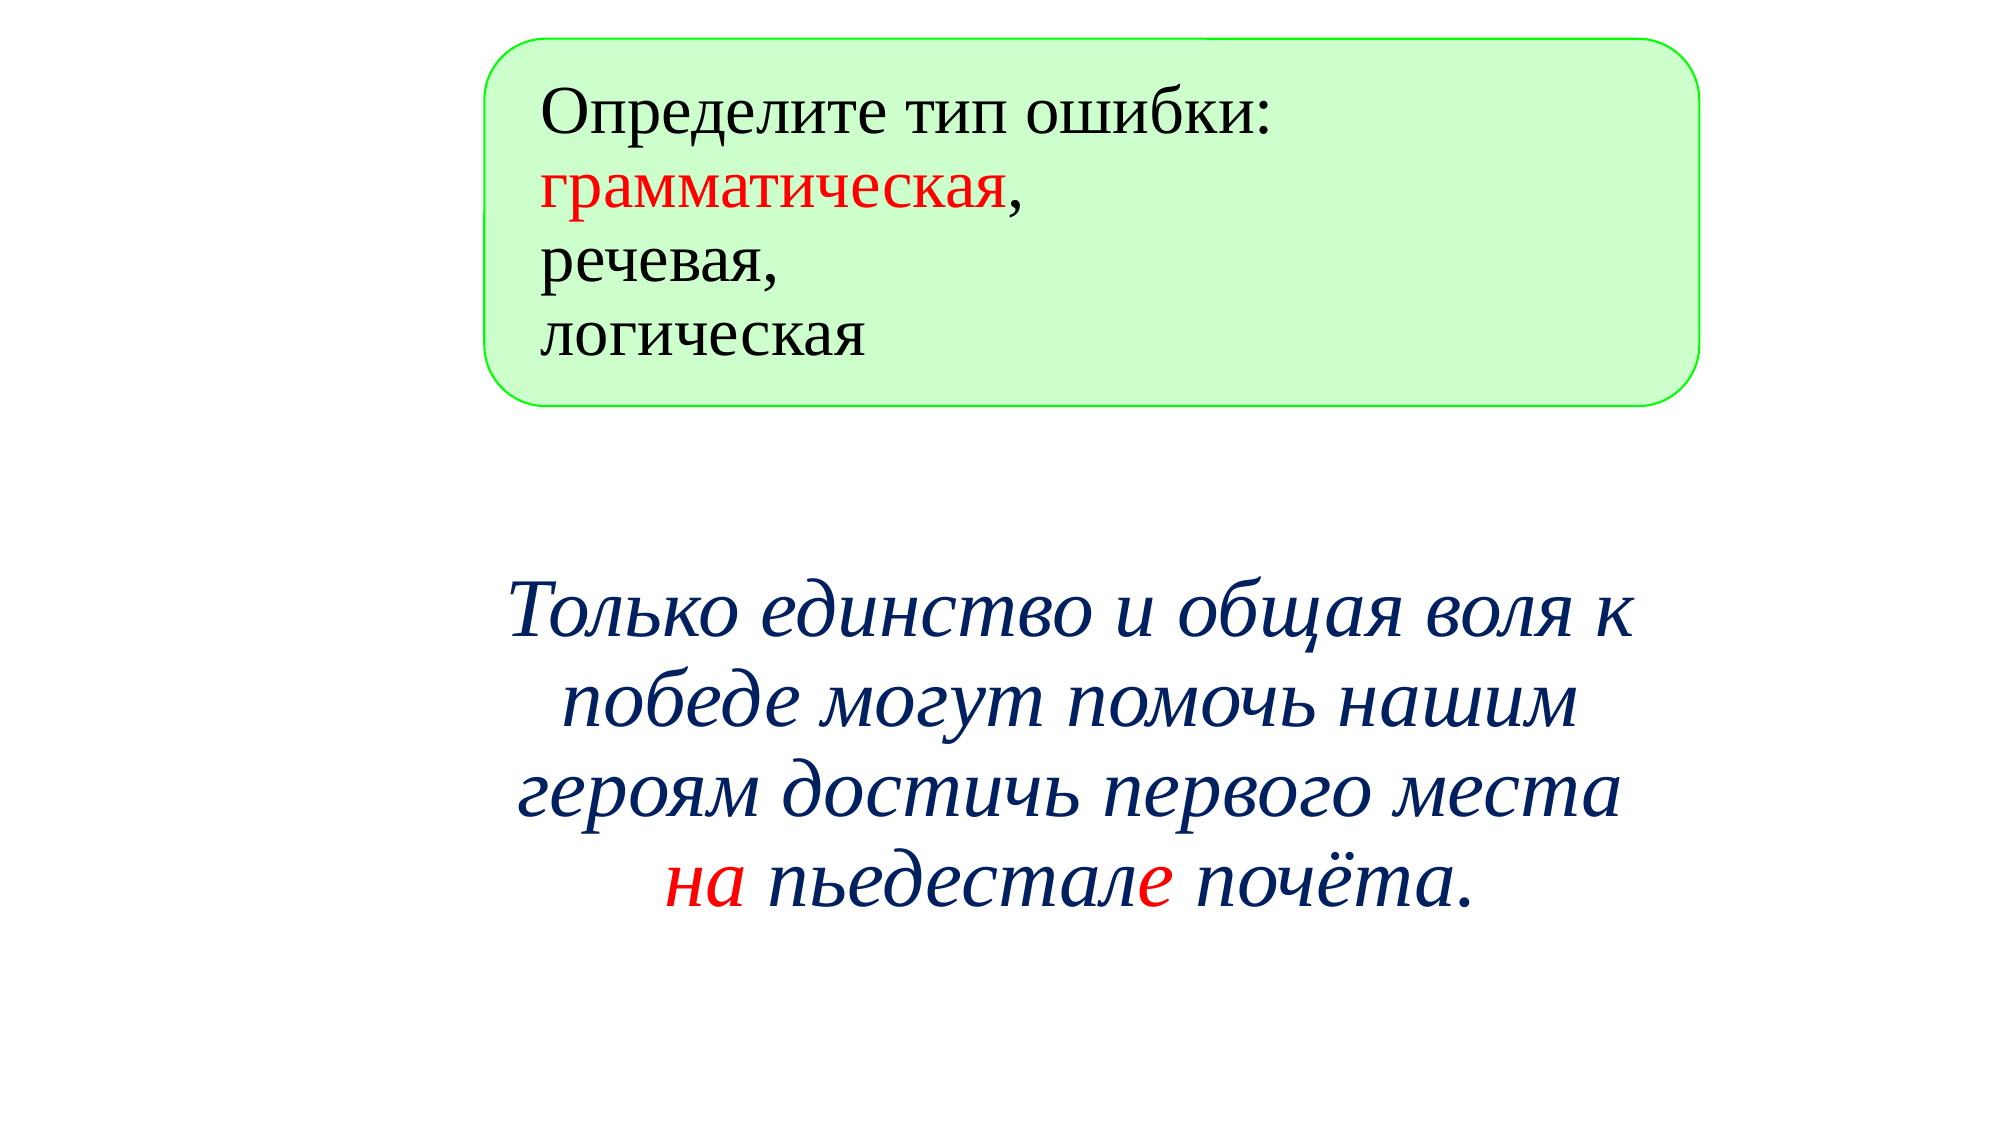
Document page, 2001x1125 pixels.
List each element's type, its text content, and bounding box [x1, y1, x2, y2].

subtitle Только единство и общая воля к победе могут помочь нашим героям достичь первого места на пьедестале почёта. [460, 411, 1676, 1079]
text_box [484, 35, 1700, 410]
